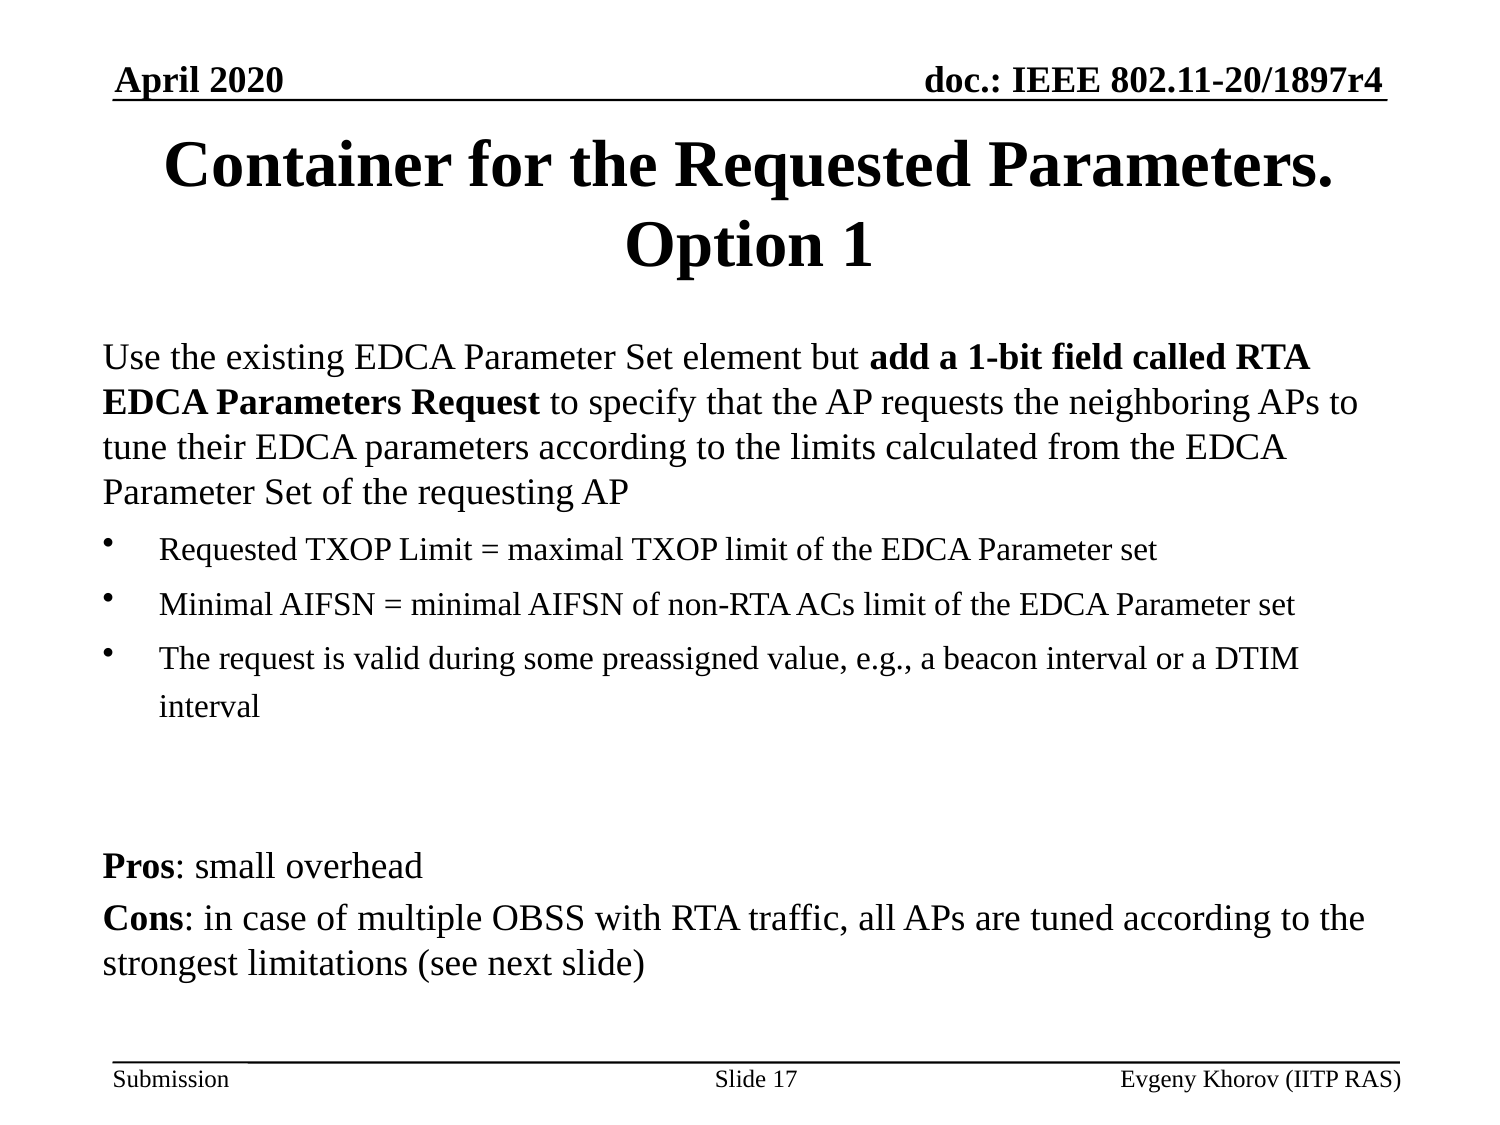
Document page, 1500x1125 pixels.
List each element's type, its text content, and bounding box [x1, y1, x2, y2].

title Container for the Requested Parameters. Option 1 [112, 112, 1388, 288]
slide_number Slide 17 [712, 1061, 800, 1093]
footer Evgeny Khorov (IITP RAS) [949, 1061, 1402, 1093]
list Use the existing EDCA Parameter Set element but add a 1-bit field called RTA EDCA Parameters Request to specify that the AP requests the neighboring APs to tune their EDCA parameters according to the limits calculated from the EDCA Parameter Set of the requesting AP Requested TXOP Limit = maximal TXOP limit of the EDCA Parameter set Minimal AIFSN = minimal AIFSN of non-RTA ACs limit of the EDCA Parameter set The request is valid during some preassigned value, e.g., a beacon interval or a DTIM interval Pros: small overhead Cons: in case of multiple OBSS with RTA traffic, all APs are tuned according to the strongest limitations (see next slide) [87, 324, 1426, 1038]
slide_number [114, 54, 286, 101]
